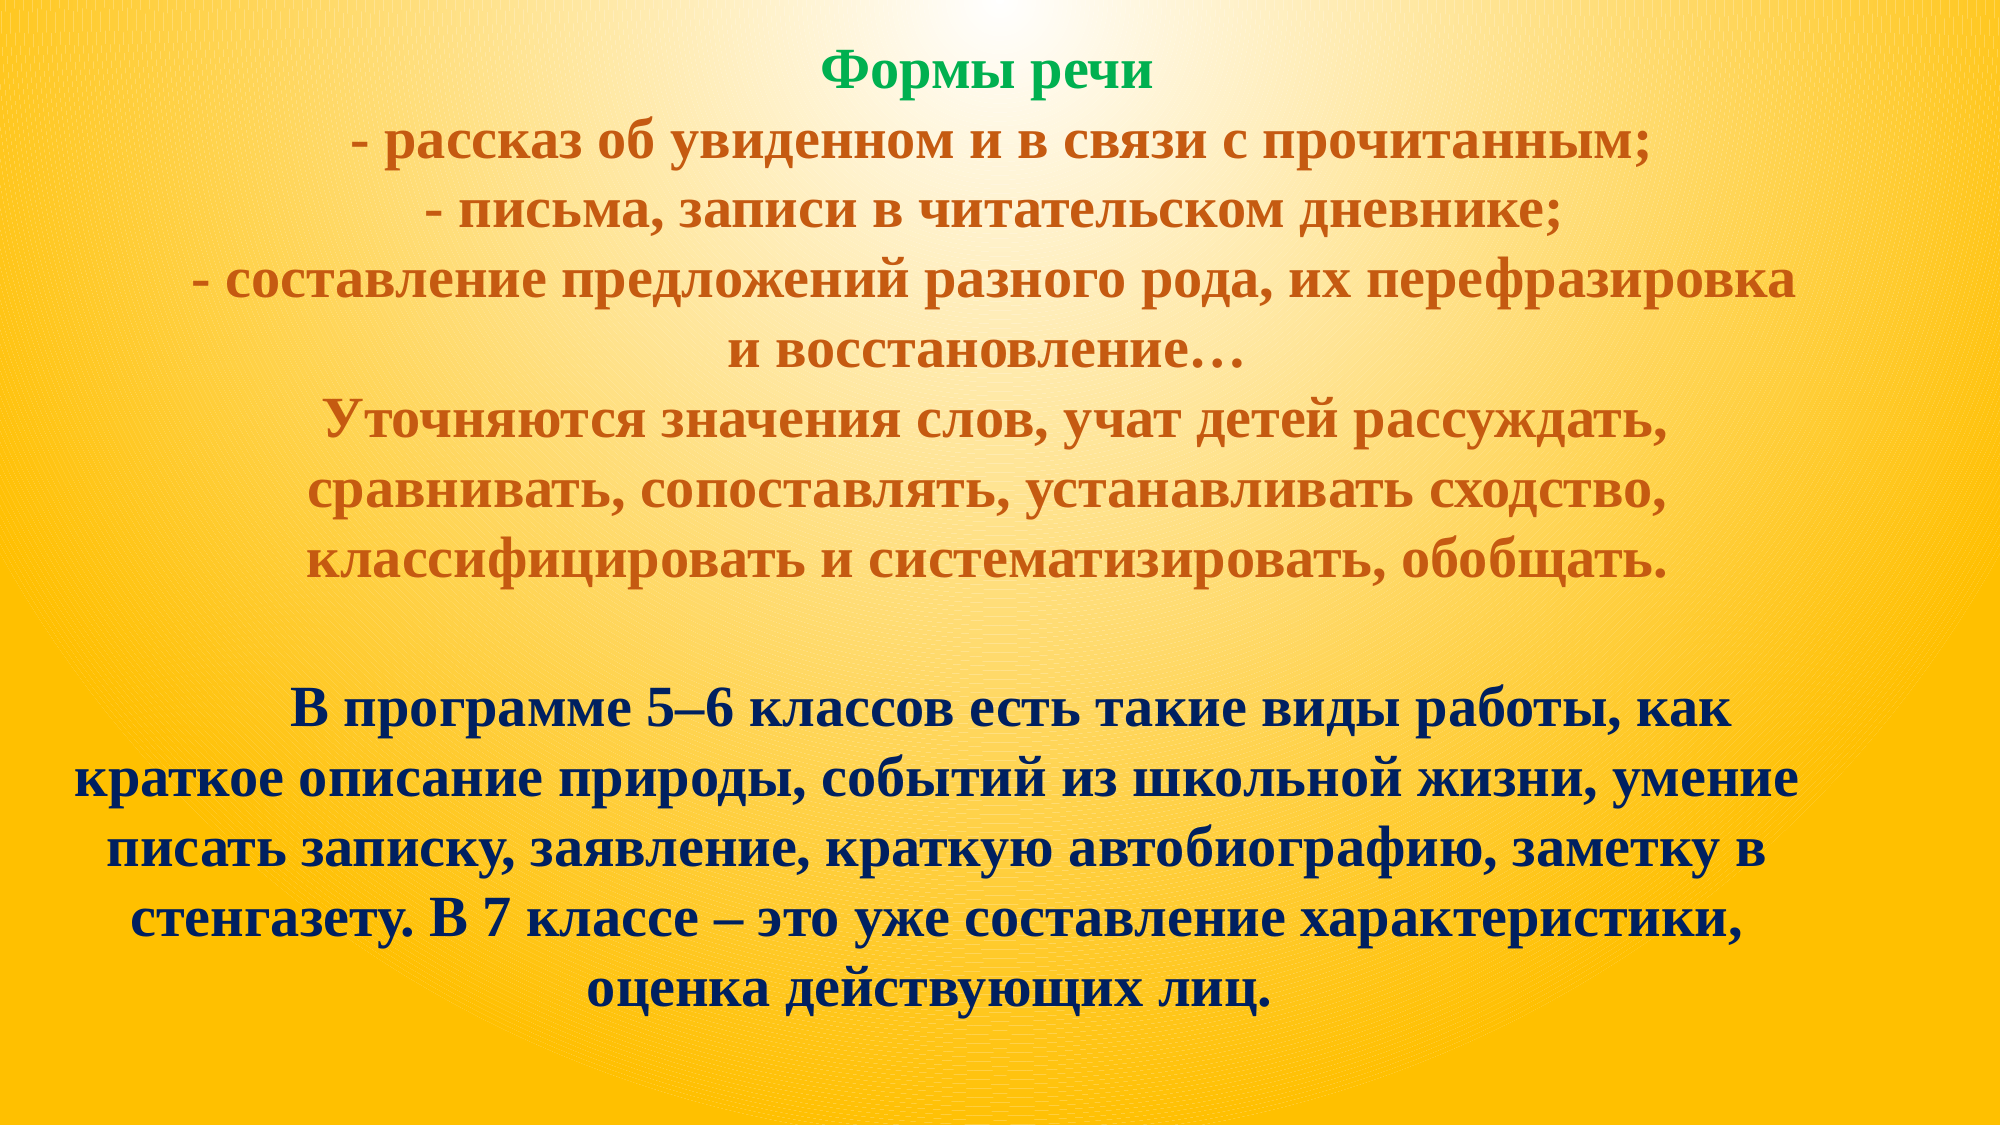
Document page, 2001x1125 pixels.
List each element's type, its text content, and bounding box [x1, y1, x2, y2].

text_box Формы речи - рассказ об увиденном и в связи с прочитанным; - письма, записи в читательском дневнике; - составление предложений разного рода, их перефразировка и восстановление… Уточняются значения слов, учат детей рассуждать, сравнивать, сопоставлять, устанавливать сходство, классифицировать и систематизировать, обобщать. [152, 22, 1823, 597]
text_box В программе 5–6 классов есть такие виды работы, как краткое описание природы, событий из школьной жизни, умение писать записку, заявление, краткую автобиографию, заметку в стенгазету. В 7 классе – это уже составление характеристики, оценка действующих лиц. [51, 660, 1823, 1026]
